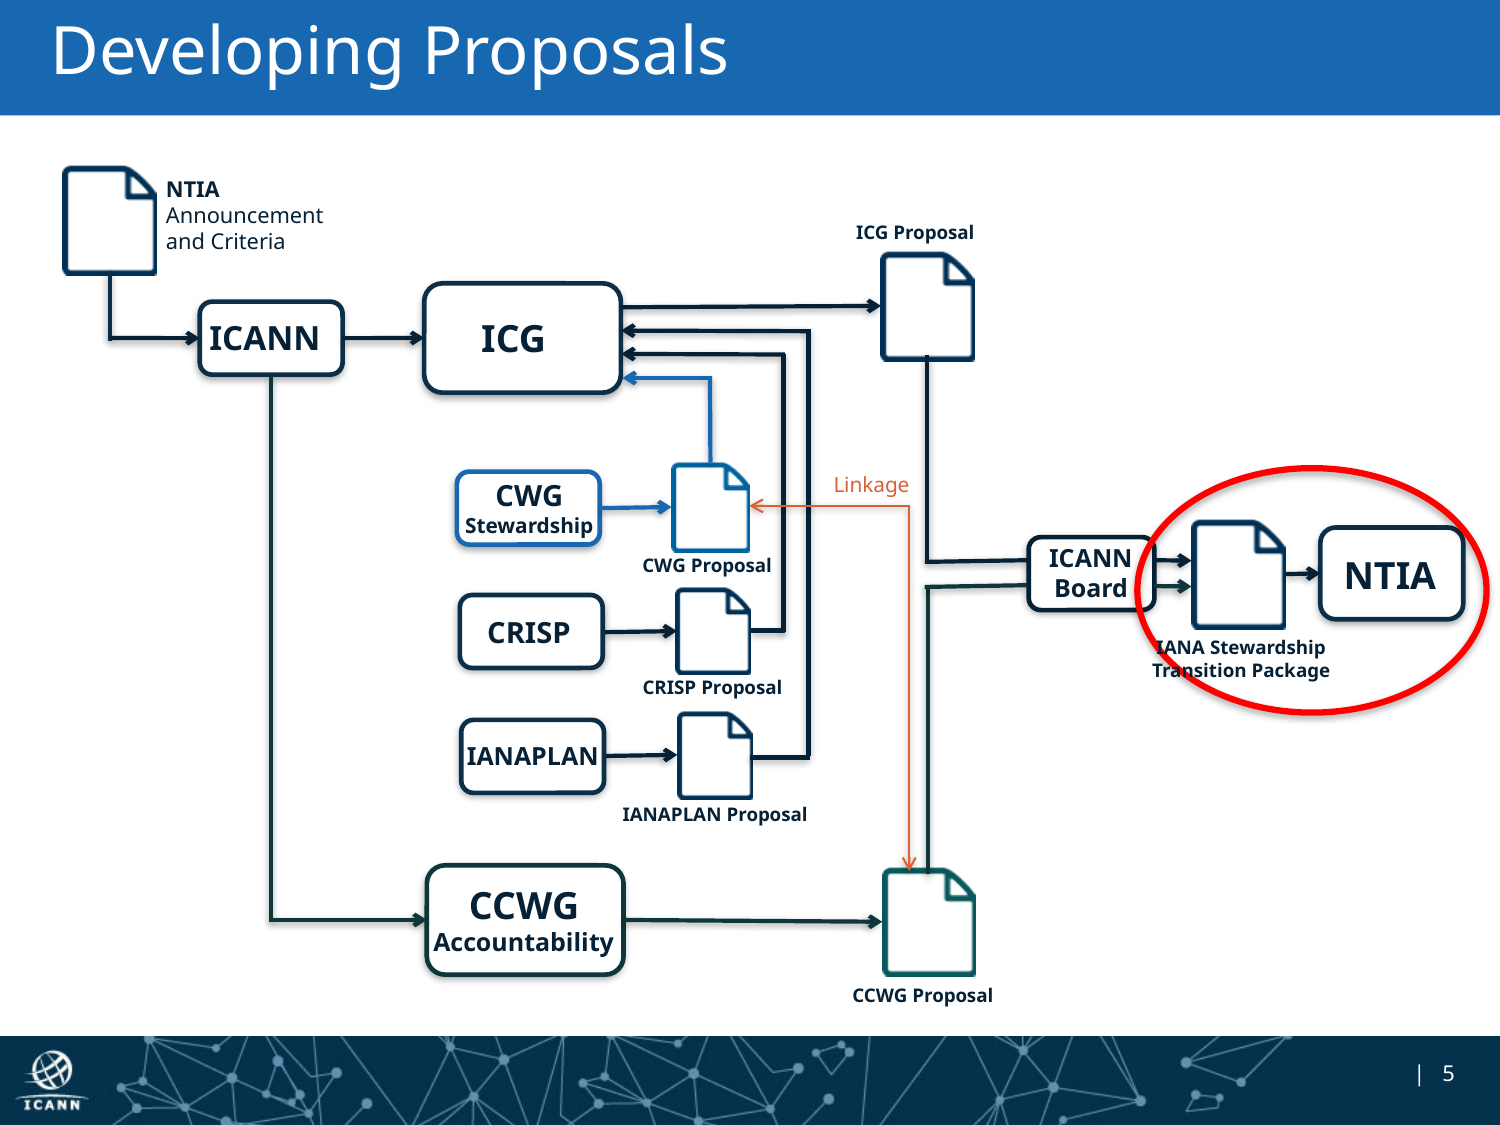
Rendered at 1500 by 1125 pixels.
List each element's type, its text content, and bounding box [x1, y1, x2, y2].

text_box NTIA Announcement and Criteria [159, 167, 339, 262]
text_box [423, 282, 622, 394]
text_box Linkage [818, 464, 922, 505]
picture [880, 250, 975, 362]
picture [0, 1036, 1500, 1125]
text_box [1027, 538, 1034, 609]
picture [1191, 518, 1286, 630]
text_box CCWG Accountability [418, 874, 630, 964]
text_box CRISP [472, 606, 586, 657]
text_box [460, 719, 605, 733]
picture [881, 866, 977, 978]
text_box IANAPLAN Proposal [607, 795, 823, 833]
picture [676, 710, 753, 801]
picture [674, 585, 751, 676]
text_box ICG [466, 307, 562, 368]
text_box CRISP Proposal [627, 668, 797, 706]
text_box CWG Stewardship [450, 470, 609, 545]
text_box IANAPLAN [452, 733, 614, 778]
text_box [623, 919, 883, 923]
text_box CWG Proposal [627, 546, 776, 584]
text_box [924, 584, 1028, 588]
text_box [427, 964, 623, 976]
text_box [199, 300, 344, 376]
text_box Z [459, 594, 604, 669]
text_box ICANN [194, 309, 336, 365]
text_box [1136, 467, 1488, 714]
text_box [924, 559, 1028, 563]
text_box [428, 864, 622, 874]
text_box [460, 778, 605, 794]
title Developing Proposals [0, 0, 1500, 116]
text_box ICANN Board [1034, 535, 1148, 610]
picture [62, 164, 157, 276]
picture [671, 460, 750, 554]
text_box IANA Stewardship Transition Package [1137, 628, 1345, 689]
text_box ICG Proposal [841, 213, 990, 251]
text_box CCWG Proposal [837, 976, 1009, 1014]
